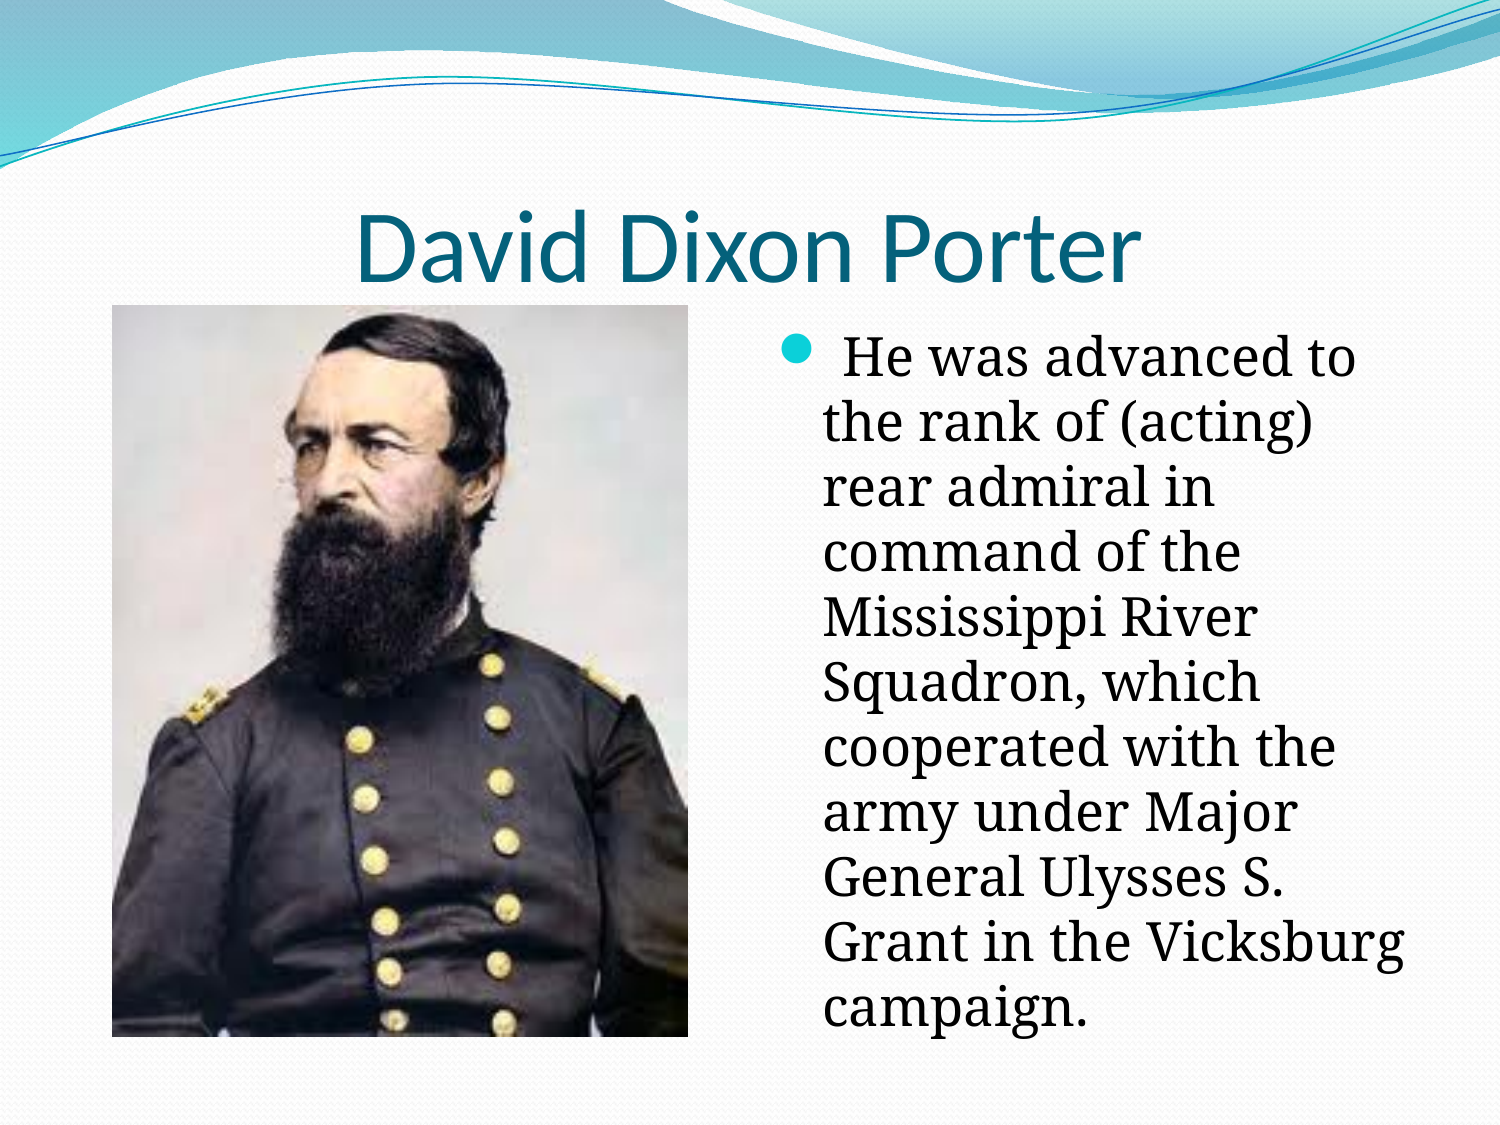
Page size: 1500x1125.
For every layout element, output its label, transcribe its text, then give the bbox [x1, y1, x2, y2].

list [112, 305, 688, 1037]
list He was advanced to the rank of (acting) rear admiral in command of the Mississippi River Squadron, which cooperated with the army under Major General Ulysses S. Grant in the Vicksburg campaign. [762, 314, 1425, 1043]
title David Dixon Porter [75, 115, 1425, 303]
